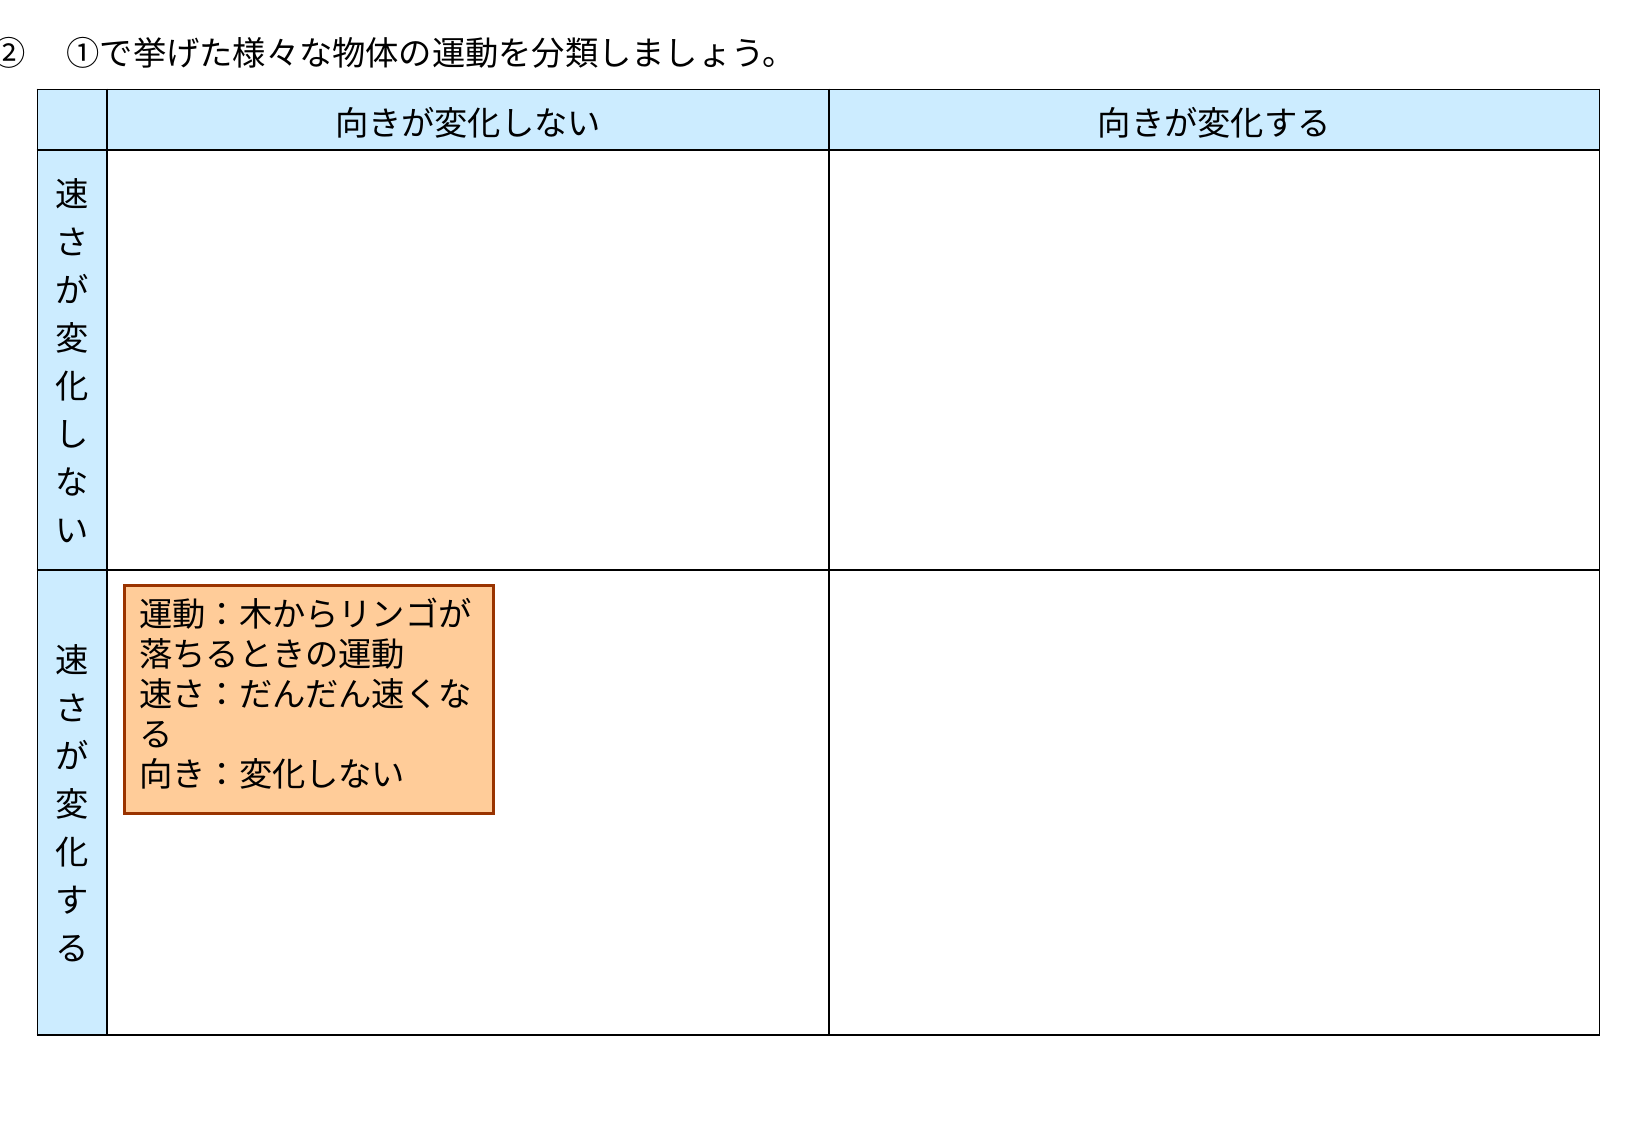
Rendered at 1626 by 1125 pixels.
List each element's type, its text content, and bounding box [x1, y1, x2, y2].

table_header [38, 90, 106, 149]
table_cell [108, 571, 828, 1034]
table_cell 速さが変化する [38, 571, 106, 1034]
table_header 向きが変化する [830, 90, 1599, 149]
table_cell 速さが変化しない [38, 151, 106, 569]
text_box 運動：木からリンゴが落ちるときの運動 速さ：だんだん速くなる 向き：変化しない [123, 584, 495, 815]
text_box ② ①で挙げた様々な物体の運動を分類しましょう。 [0, 24, 812, 80]
table_cell [830, 571, 1599, 1034]
table_cell [108, 151, 828, 569]
table_header 向きが変化しない [108, 90, 828, 149]
table_cell [830, 151, 1599, 569]
